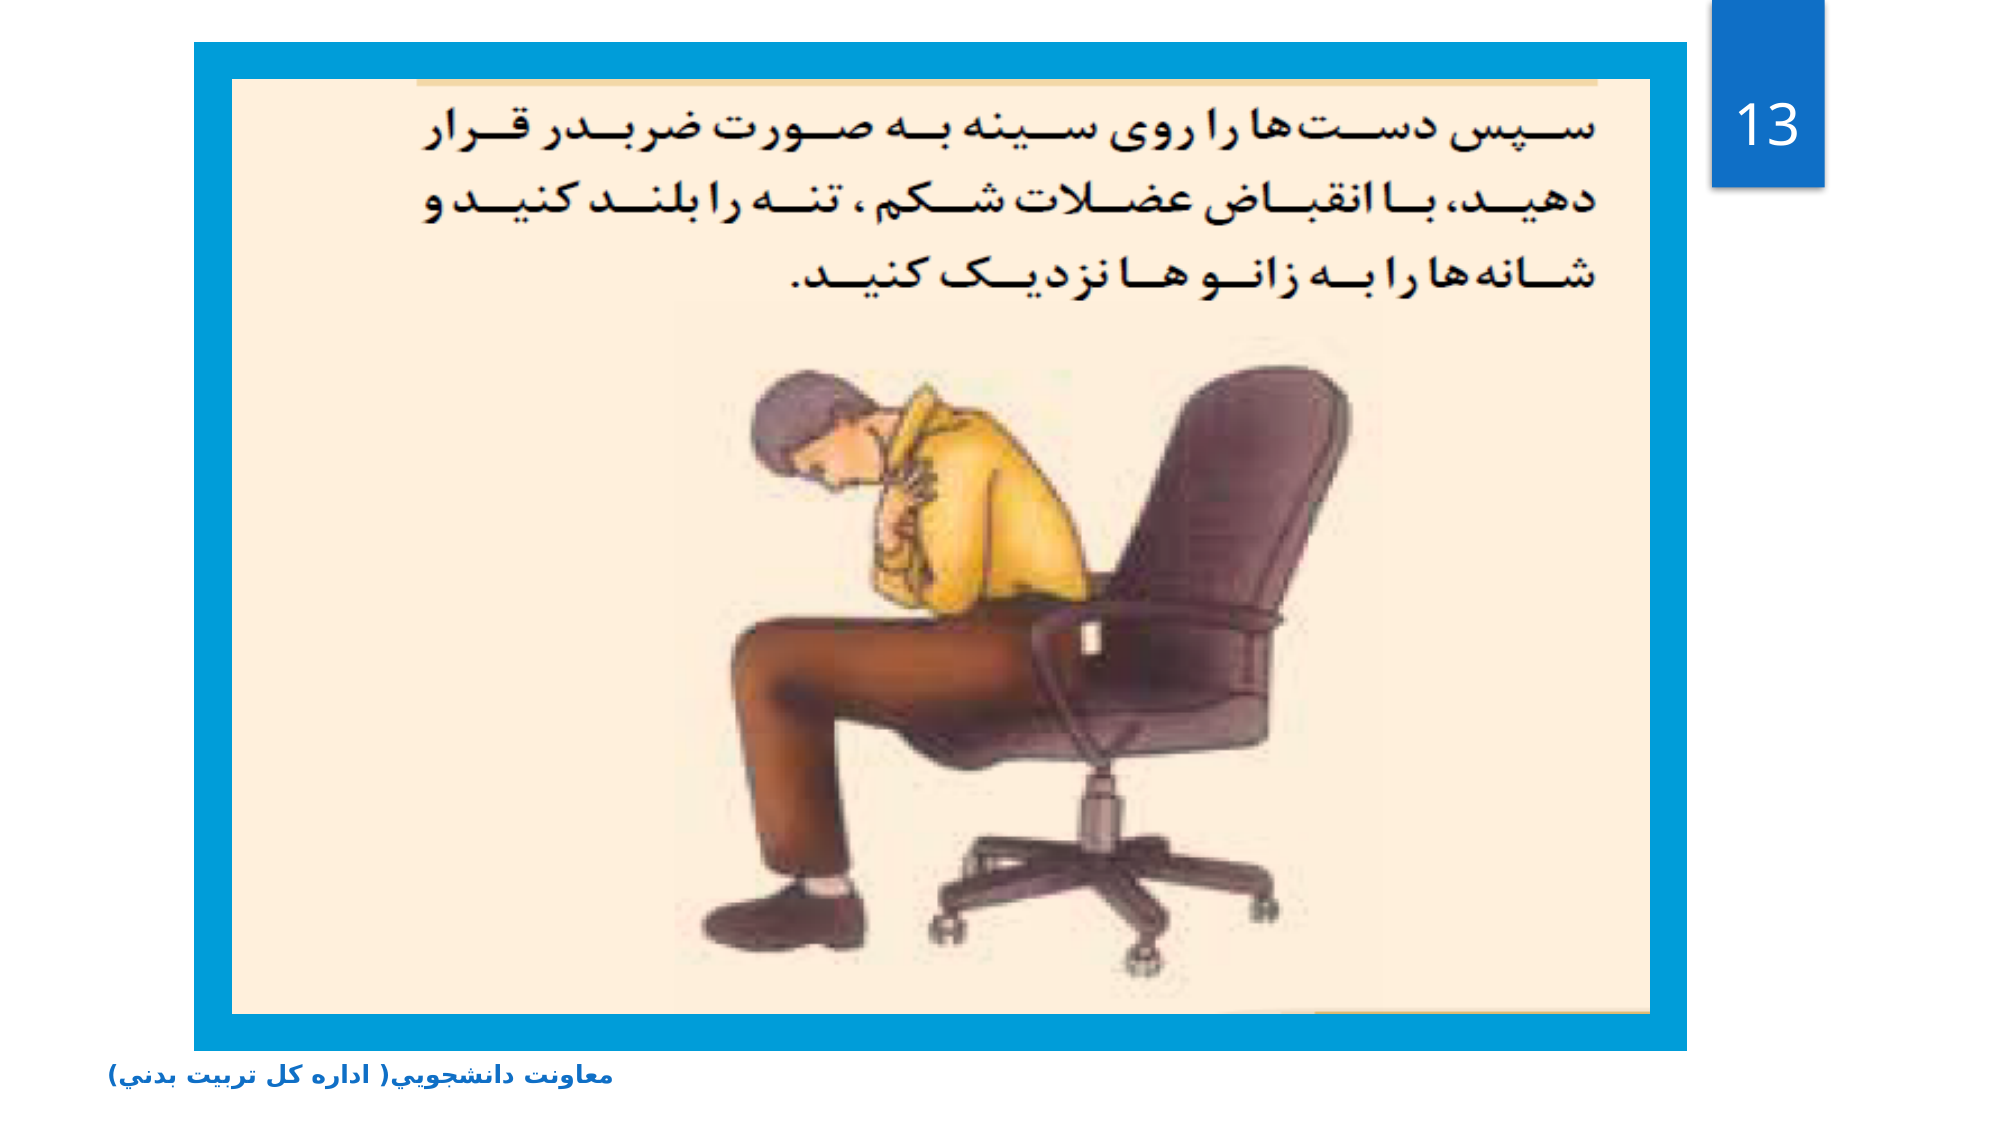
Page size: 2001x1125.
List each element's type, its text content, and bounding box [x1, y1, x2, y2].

slide_number 13 [1698, 48, 1836, 175]
picture [233, 80, 1649, 1013]
footer معاونت دانشجويي( اداره كل تربيت بدني) [92, 1048, 726, 1099]
